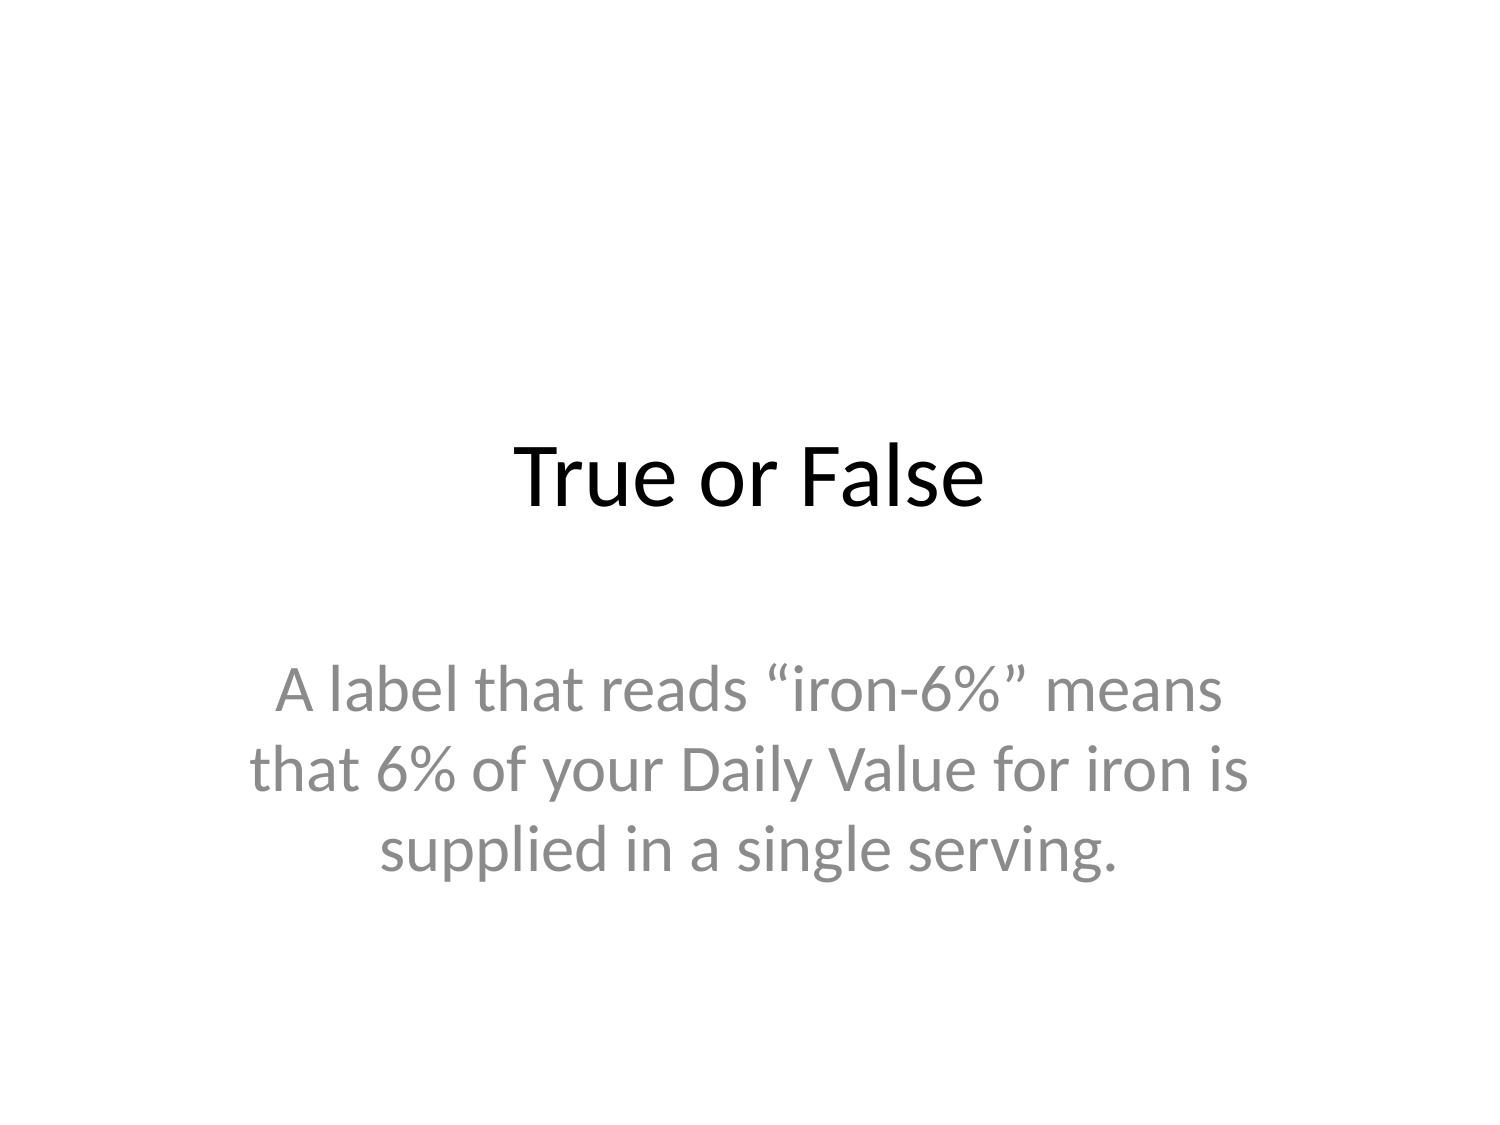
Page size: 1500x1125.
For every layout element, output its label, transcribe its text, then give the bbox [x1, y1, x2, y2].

subtitle A label that reads “iron-6%” means that 6% of your Daily Value for iron is supplied in a single serving. [225, 637, 1275, 925]
title True or False [112, 349, 1388, 591]
